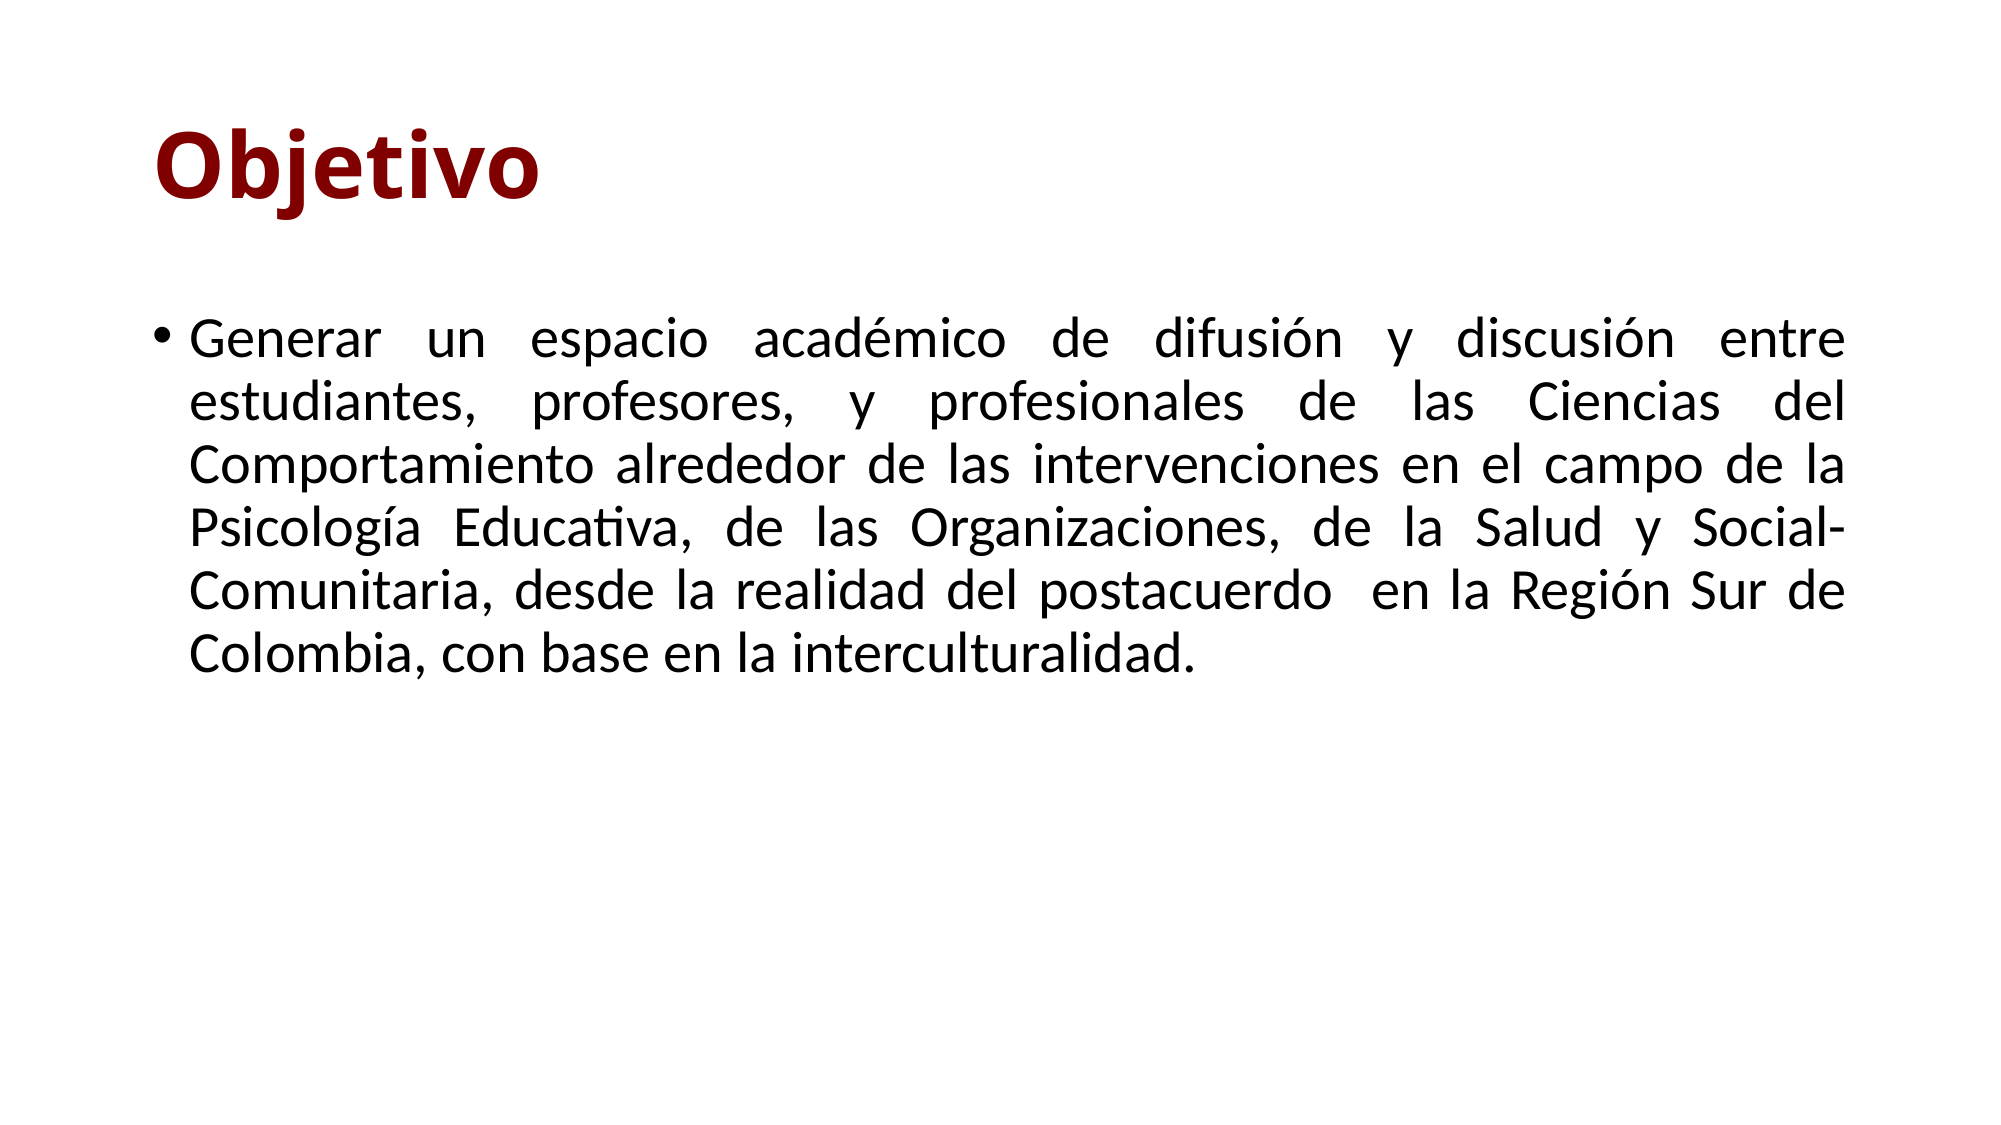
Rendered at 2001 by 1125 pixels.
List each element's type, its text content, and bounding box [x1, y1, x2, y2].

title Objetivo [137, 59, 1863, 278]
list Generar un espacio académico de difusión y discusión entre estudiantes, profesores, y profesionales de las Ciencias del Comportamiento alrededor de las intervenciones en el campo de la Psicología Educativa, de las Organizaciones, de la Salud y Social-Comunitaria, desde la realidad del postacuerdo en la Región Sur de Colombia, con base en la interculturalidad. [137, 299, 1863, 1014]
